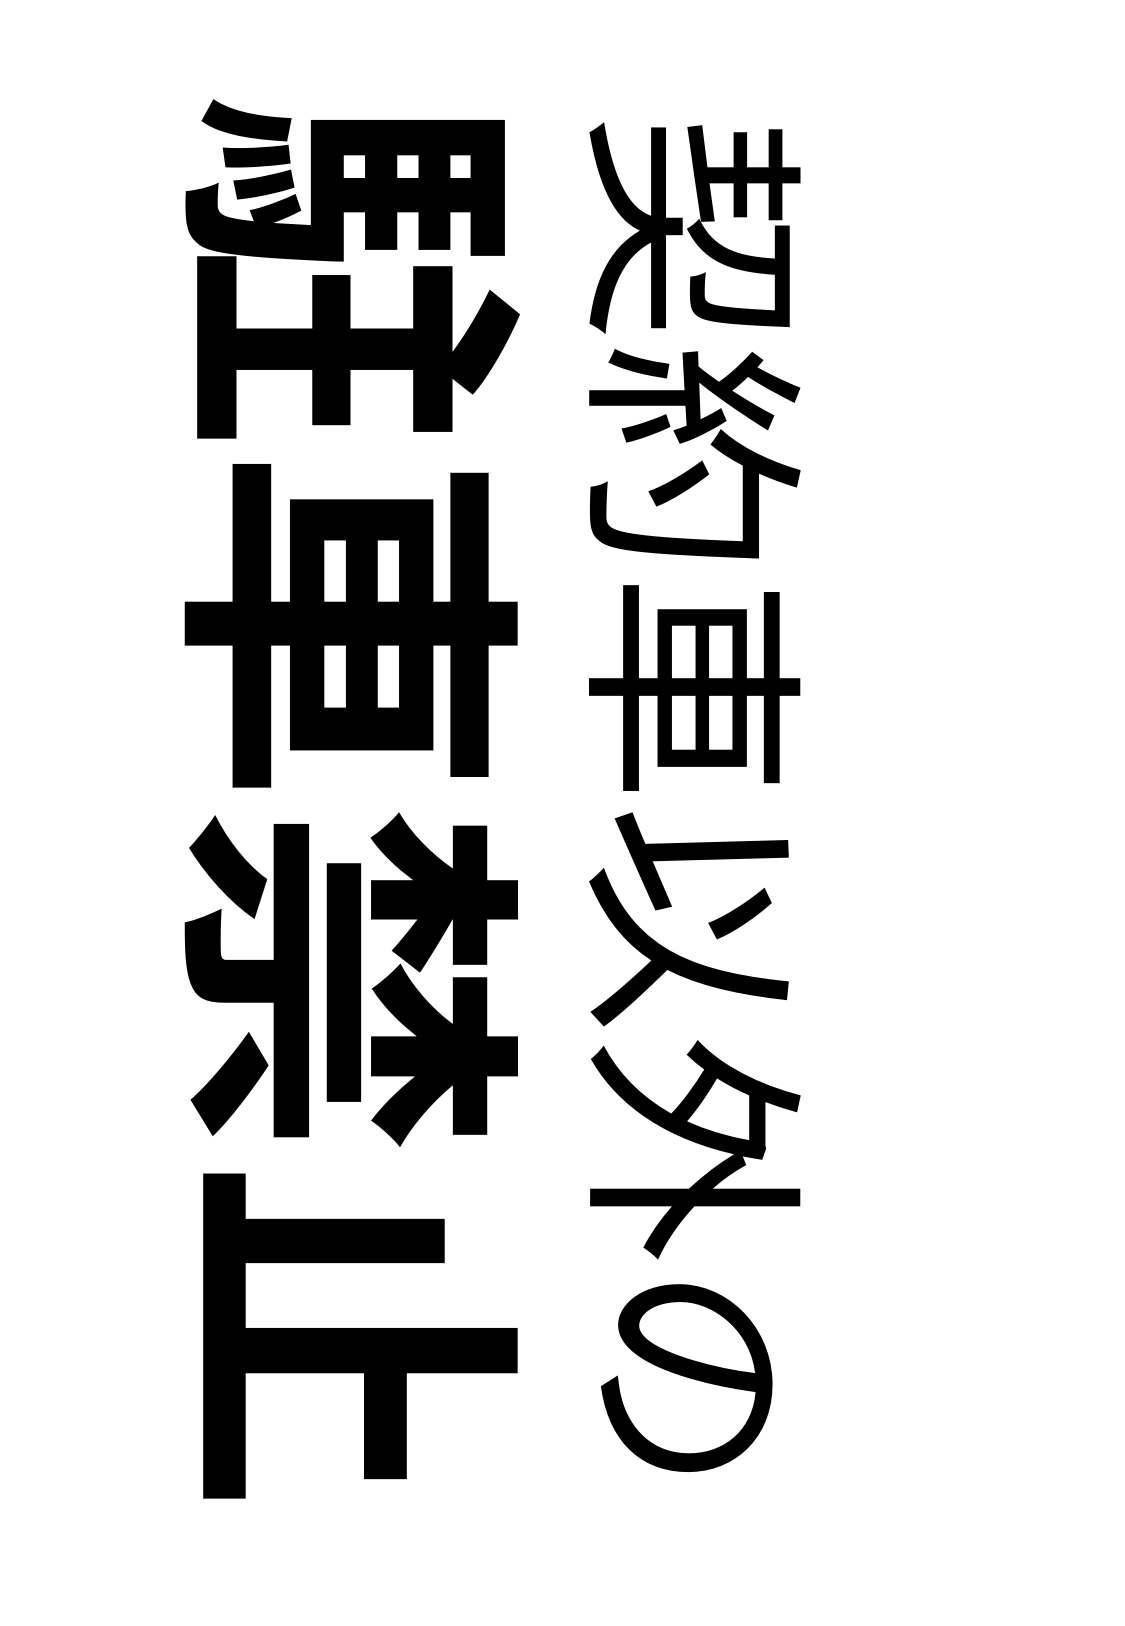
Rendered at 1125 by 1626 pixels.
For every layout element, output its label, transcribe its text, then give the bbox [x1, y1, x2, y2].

text_box 契約車以外の 駐車禁止 [138, 78, 1013, 1529]
